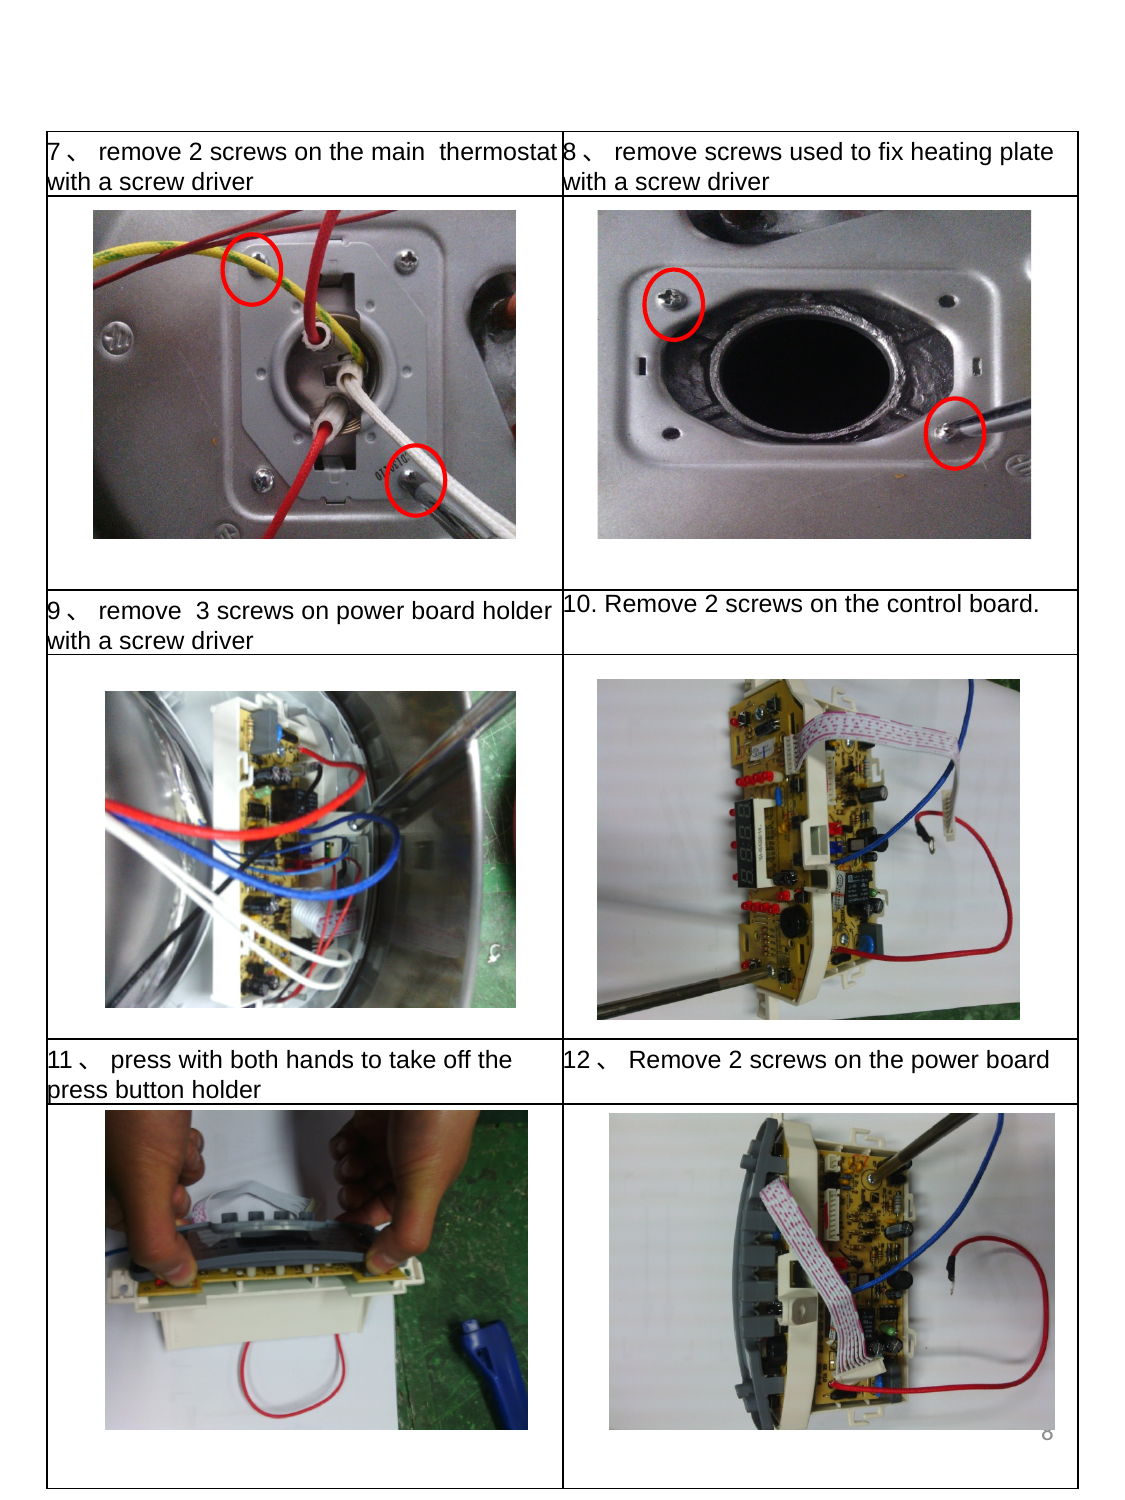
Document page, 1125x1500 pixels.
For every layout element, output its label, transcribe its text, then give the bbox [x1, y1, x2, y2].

table_cell 12、Remove 2 screws on the power board [564, 1040, 1077, 1103]
picture [93, 210, 516, 540]
picture [105, 691, 516, 1008]
table_cell [564, 197, 1077, 589]
table_header 8、remove screws used to fix heating plate with a screw driver [564, 132, 1077, 195]
picture [597, 210, 1032, 540]
slide_number 8 [806, 1390, 1069, 1471]
picture [597, 679, 1020, 1020]
table_cell [48, 1105, 562, 1488]
table_cell 9、remove 3 screws on power board holder with a screw driver [48, 591, 562, 654]
table_cell [48, 197, 562, 589]
picture [105, 1110, 528, 1430]
table_cell [564, 655, 1077, 1038]
table_cell 11、press with both hands to take off the press button holder [48, 1040, 562, 1103]
table_cell 10. Remove 2 screws on the control board. [564, 591, 1077, 654]
table_cell [48, 655, 562, 1038]
table_header 7、remove 2 screws on the main thermostat with a screw driver [48, 132, 562, 195]
picture [609, 1112, 1055, 1430]
table_cell [564, 1105, 1077, 1488]
